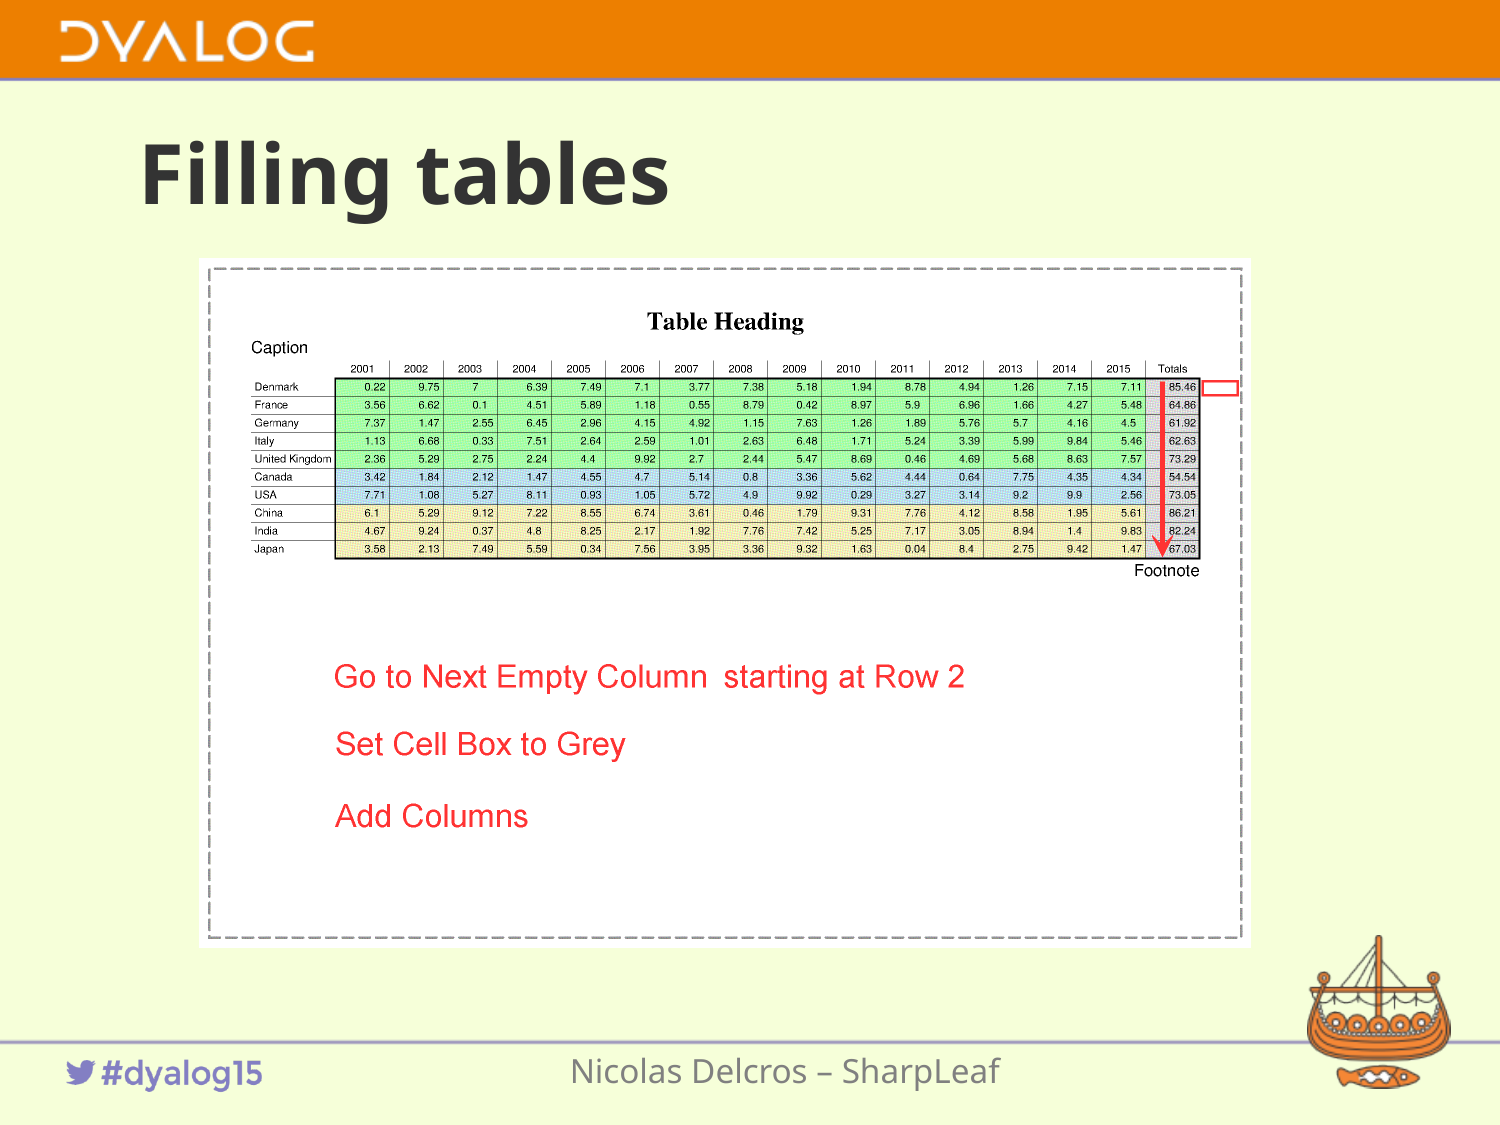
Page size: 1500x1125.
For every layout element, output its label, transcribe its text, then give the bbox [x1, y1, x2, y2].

text_box Filling tables [123, 113, 1376, 254]
picture [0, 0, 1500, 1125]
